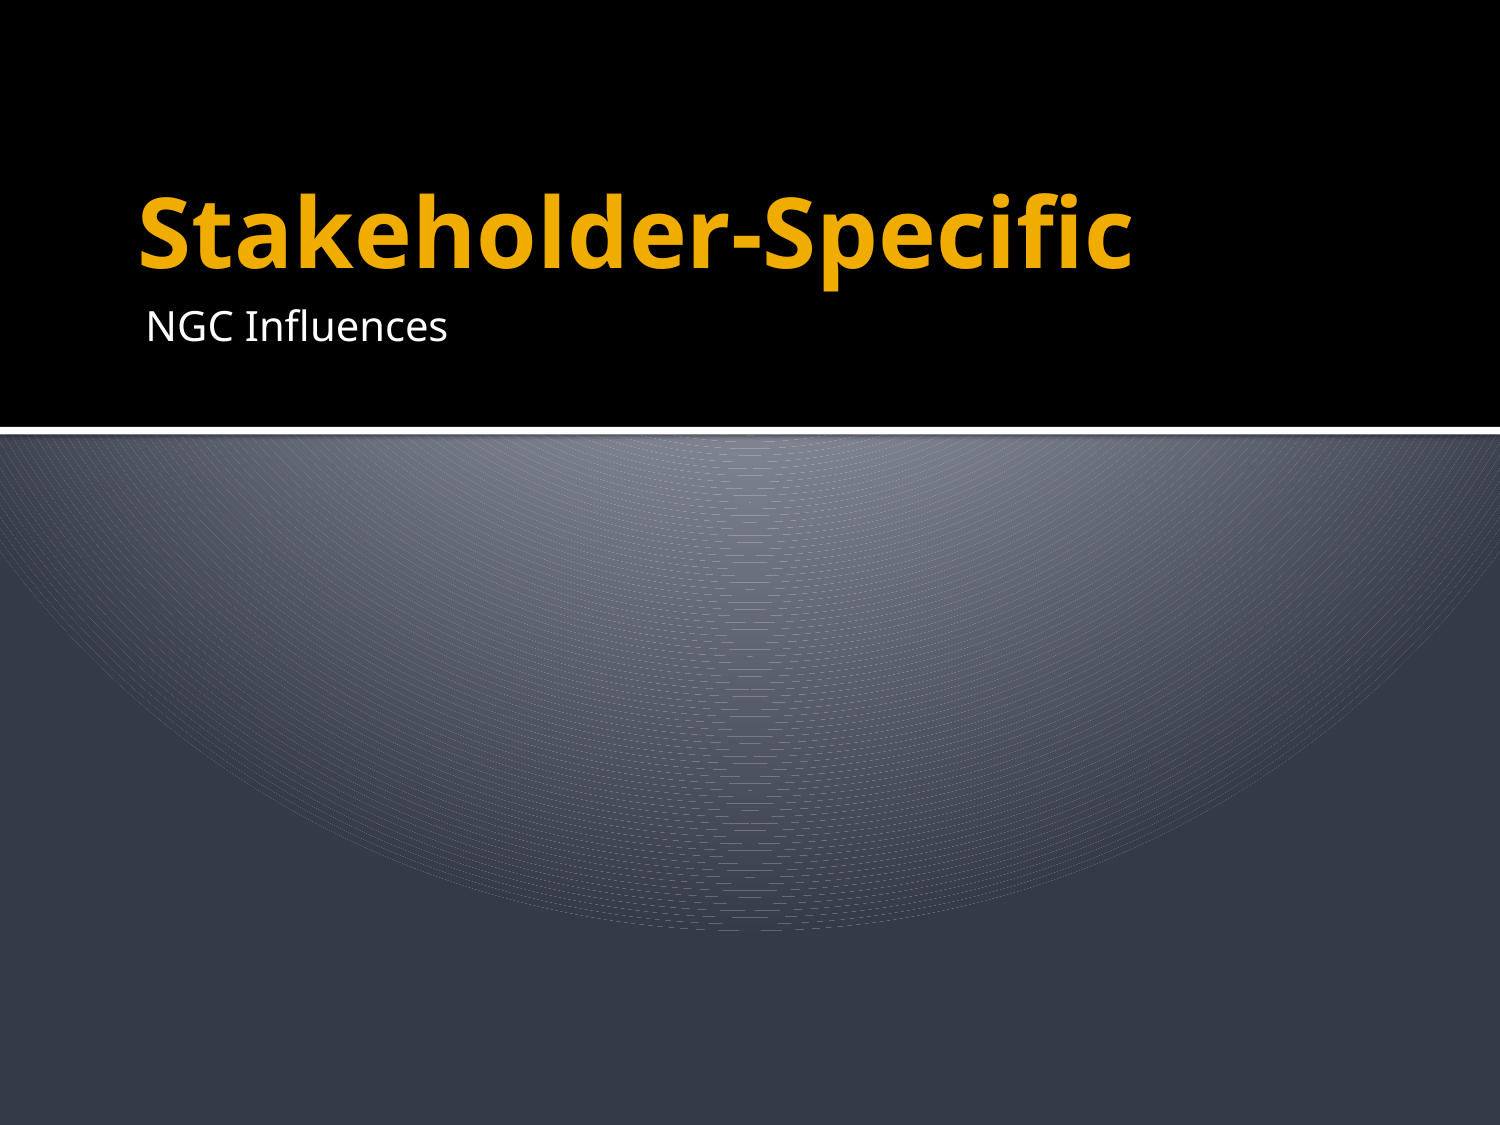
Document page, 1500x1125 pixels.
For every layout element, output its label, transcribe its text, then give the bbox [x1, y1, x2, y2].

title Stakeholder-Specific [123, 19, 1438, 288]
list NGC Influences [121, 299, 1438, 413]
